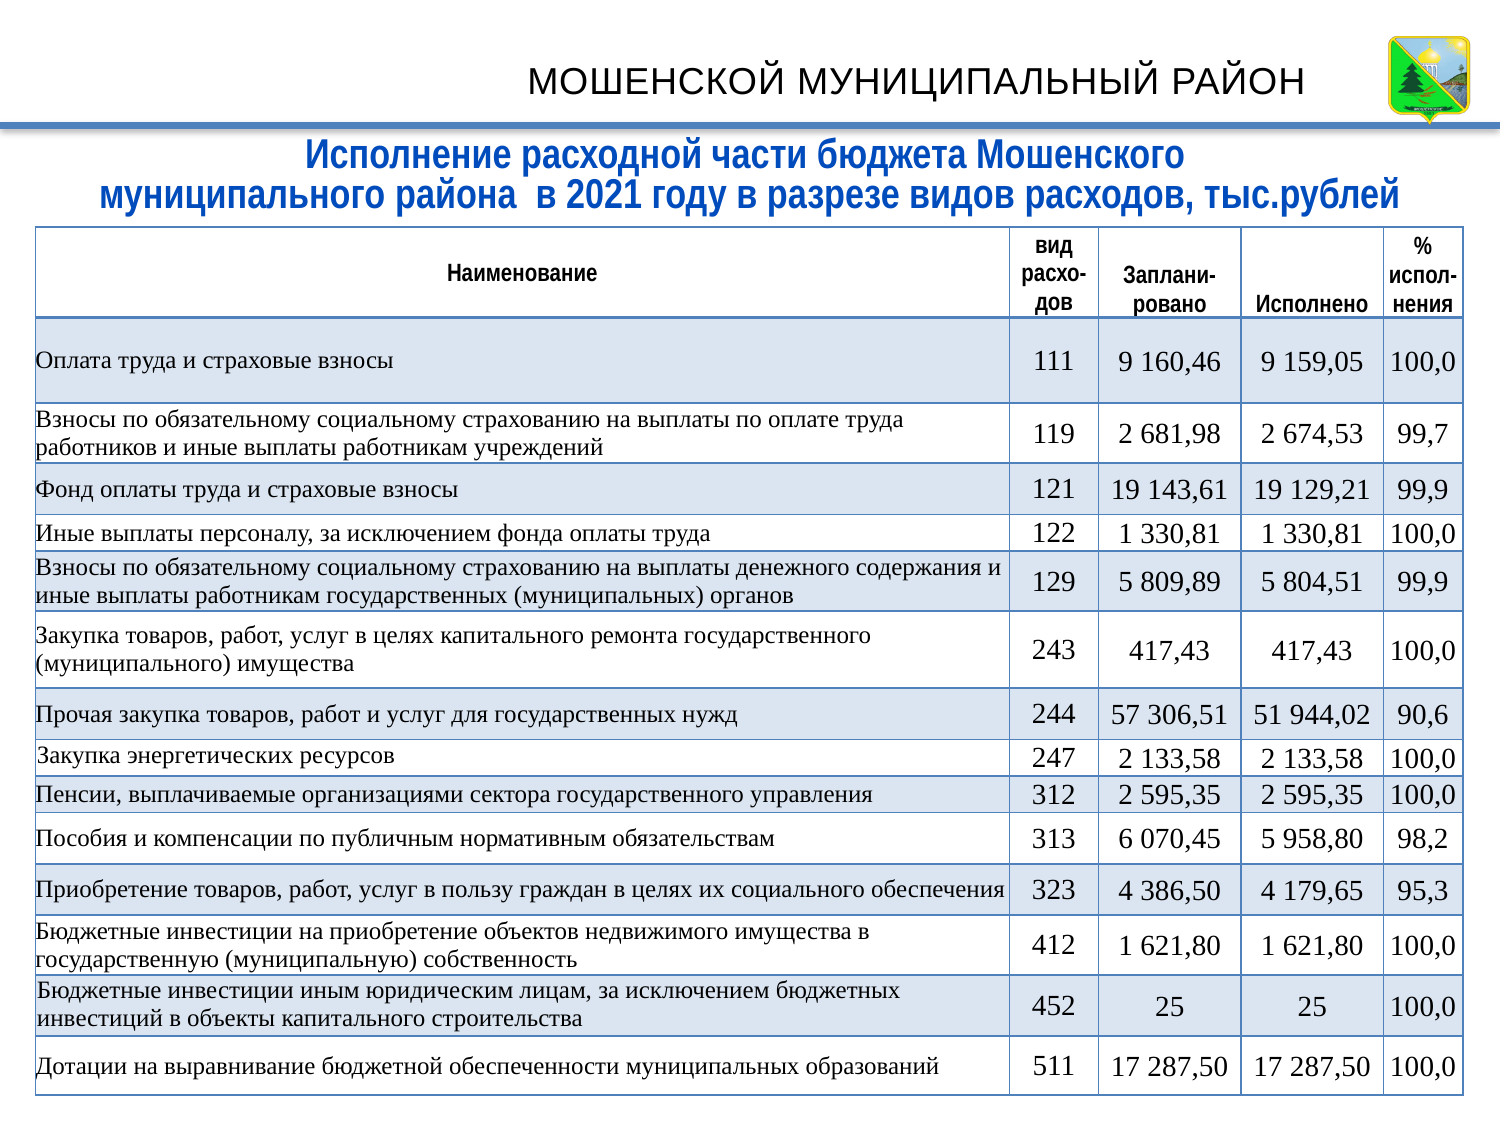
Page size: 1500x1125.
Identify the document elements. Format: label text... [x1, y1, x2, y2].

table_cell Приобретение товаров, работ, услуг в пользу граждан в целях их социального обеспечения [36, 865, 1009, 914]
table_cell 129 [1010, 552, 1098, 610]
table_cell 511 [1010, 1037, 1098, 1094]
table_cell 17 287,50 [1099, 1037, 1240, 1094]
table_cell 2 595,35 [1242, 777, 1383, 812]
table_cell 122 [1010, 515, 1098, 550]
table_cell 417,43 [1099, 612, 1240, 687]
table_cell 4 179,65 [1242, 865, 1383, 914]
table_cell 98,2 [1384, 813, 1462, 863]
table_cell 1 621,80 [1099, 916, 1240, 974]
table_header % испол-нения [1384, 228, 1462, 316]
table_cell 99,9 [1384, 552, 1462, 610]
table_cell 2 133,58 [1099, 740, 1240, 775]
table_cell 5 958,80 [1242, 813, 1383, 863]
table_cell 90,6 [1384, 689, 1462, 739]
table_cell 100,0 [1384, 612, 1462, 687]
table_cell 5 809,89 [1099, 552, 1240, 610]
table_cell Прочая закупка товаров, работ и услуг для государственных нужд [36, 689, 1009, 739]
table_cell 313 [1010, 813, 1098, 863]
table_cell Бюджетные инвестиции на приобретение объектов недвижимого имущества в государственную (муниципальную) собственность [36, 916, 1009, 974]
table_cell 99,7 [1384, 404, 1462, 462]
table_cell 119 [1010, 404, 1098, 462]
table_cell 99,9 [1384, 464, 1462, 514]
table_cell 51 944,02 [1242, 689, 1383, 739]
table_cell 2 595,35 [1099, 777, 1240, 812]
table_cell 323 [1010, 865, 1098, 914]
table_cell 244 [1010, 689, 1098, 739]
table_cell 312 [1010, 777, 1098, 812]
table_cell 25 [1242, 976, 1383, 1035]
table_cell 19 129,21 [1242, 464, 1383, 514]
table_cell 1 621,80 [1242, 916, 1383, 974]
table_cell 417,43 [1242, 612, 1383, 687]
table_cell 100,0 [1384, 916, 1462, 974]
table_cell 9 160,46 [1099, 319, 1240, 402]
text_box Исполнение расходной части бюджета Мошенского муниципального района в 2021 году в разрезе видов расходов, тыс.рублей [0, 136, 1500, 224]
table_header Заплани-ровано [1099, 228, 1240, 316]
table_cell Фонд оплаты труда и страховые взносы [36, 464, 1009, 514]
table_cell 100,0 [1384, 1037, 1462, 1094]
table_cell 111 [1010, 319, 1098, 402]
text_box МОШЕНСКОЙ МУНИЦИПАЛЬНЫЙ РАЙОН [512, 49, 1382, 110]
table_cell 17 287,50 [1242, 1037, 1383, 1094]
table_cell 100,0 [1384, 740, 1462, 775]
table_cell 57 306,51 [1099, 689, 1240, 739]
table_cell 5 804,51 [1242, 552, 1383, 610]
table_cell Взносы по обязательному социальному страхованию на выплаты по оплате труда работников и иные выплаты работникам учреждений [36, 404, 1009, 462]
table_cell 452 [1010, 976, 1098, 1035]
table_header Исполнено [1242, 228, 1383, 316]
table_cell 1 330,81 [1099, 515, 1240, 550]
table_cell 4 386,50 [1099, 865, 1240, 914]
table_cell 247 [1010, 740, 1098, 775]
table_cell 9 159,05 [1242, 319, 1383, 402]
table_cell 100,0 [1384, 515, 1462, 550]
table_cell 2 681,98 [1099, 404, 1240, 462]
picture [1387, 34, 1471, 126]
table_cell 412 [1010, 916, 1098, 974]
table_cell Закупка товаров, работ, услуг в целях капитального ремонта государственного (муниципального) имущества [36, 612, 1009, 687]
table_cell 100,0 [1384, 777, 1462, 812]
table_cell Оплата труда и страховые взносы [36, 319, 1009, 402]
table_header вид расхо-дов [1010, 228, 1098, 316]
table_cell Иные выплаты персоналу, за исключением фонда оплаты труда [36, 515, 1009, 550]
table_cell Закупка энергетических ресурсов [36, 740, 1009, 775]
table_cell 2 674,53 [1242, 404, 1383, 462]
table_cell 1 330,81 [1242, 515, 1383, 550]
table_cell 100,0 [1384, 319, 1462, 402]
table_cell 6 070,45 [1099, 813, 1240, 863]
table_cell Взносы по обязательному социальному страхованию на выплаты денежного содержания и иные выплаты работникам государственных (муниципальных) органов [36, 552, 1009, 610]
table_cell Пособия и компенсации по публичным нормативным обязательствам [36, 813, 1009, 863]
table_cell 243 [1010, 612, 1098, 687]
table_cell 95,3 [1384, 865, 1462, 914]
table_header Наименование [36, 228, 1009, 316]
table_cell Пенсии, выплачиваемые организациями сектора государственного управления [36, 777, 1009, 812]
table_cell 19 143,61 [1099, 464, 1240, 514]
table_cell 100,0 [1384, 976, 1462, 1035]
table_cell Бюджетные инвестиции иным юридическим лицам, за исключением бюджетных инвестиций в объекты капитального строительства [36, 976, 1009, 1035]
table_cell 25 [1099, 976, 1240, 1035]
table_cell Дотации на выравнивание бюджетной обеспеченности муниципальных образований [36, 1037, 1009, 1094]
table_cell 2 133,58 [1242, 740, 1383, 775]
table_cell 121 [1010, 464, 1098, 514]
